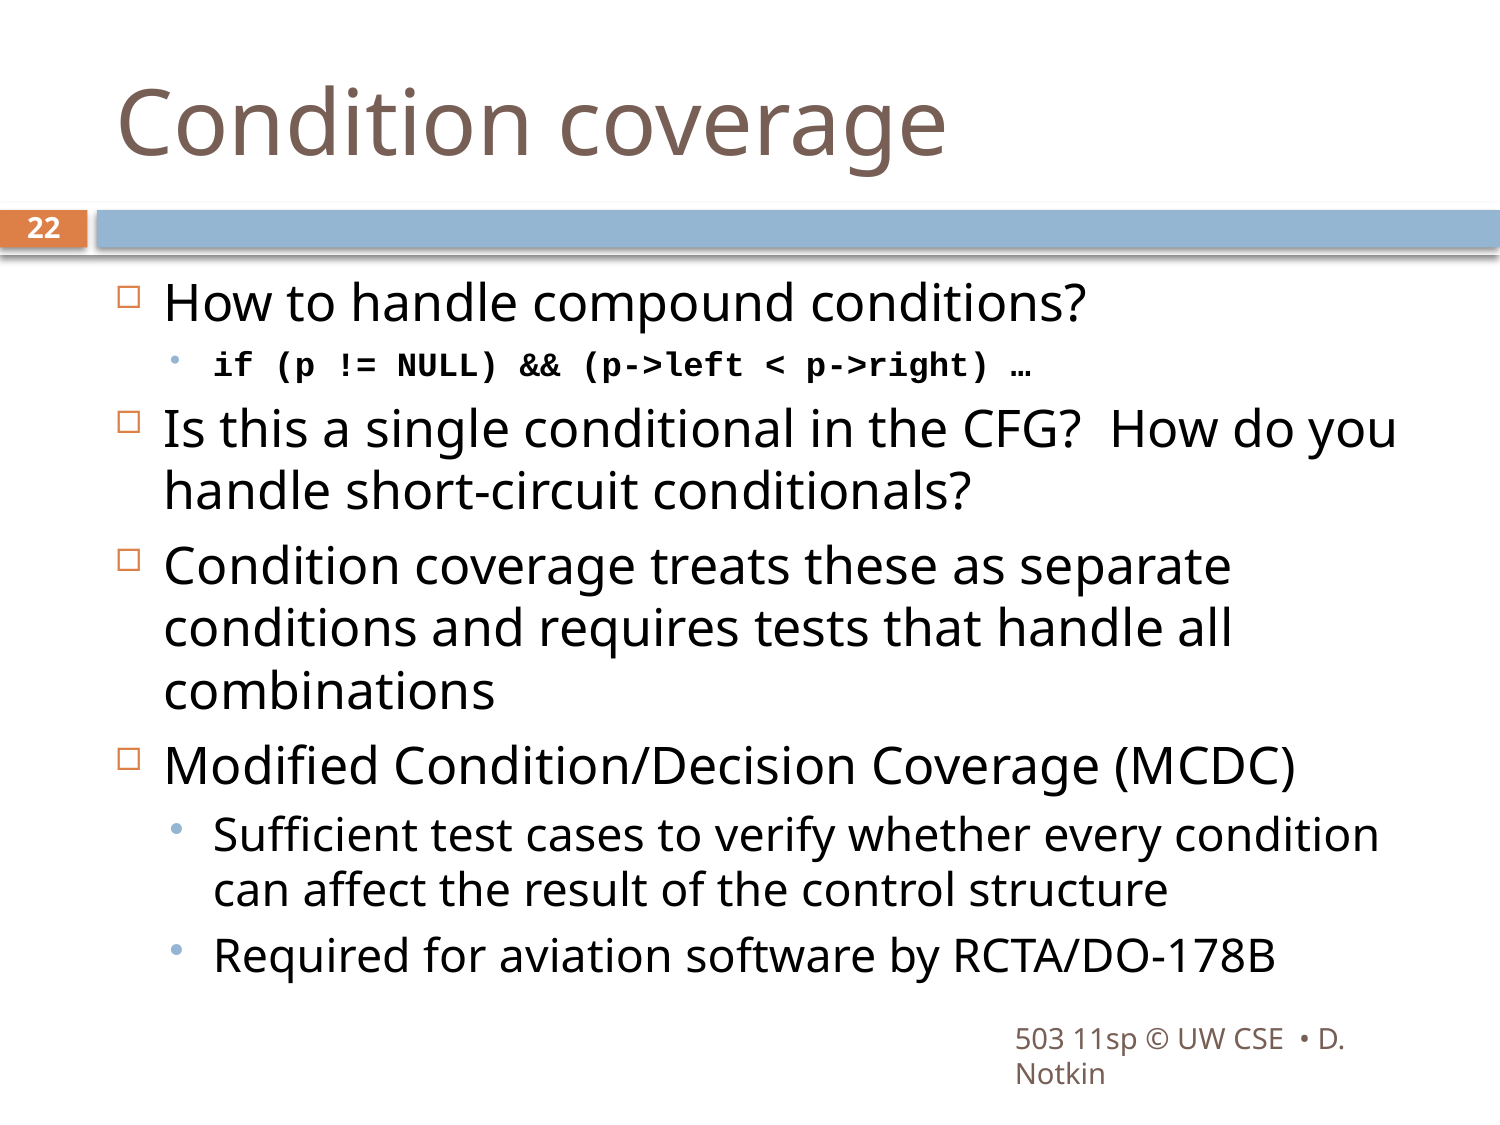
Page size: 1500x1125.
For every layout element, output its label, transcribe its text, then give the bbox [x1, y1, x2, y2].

title Condition coverage [100, 37, 1438, 200]
slide_number 22 [0, 208, 88, 249]
slide_number 503 11sp © UW CSE • D. Notkin [999, 1025, 1438, 1085]
list How to handle compound conditions? if (p != NULL) && (p->left < p->right) … Is this a single conditional in the CFG? How do you handle short-circuit conditionals? Condition coverage treats these as separate conditions and requires tests that handle all combinations Modified Condition/Decision Coverage (MCDC) Sufficient test cases to verify whether every condition can affect the result of the control structure Required for aviation software by RCTA/DO-178B [100, 262, 1438, 1005]
